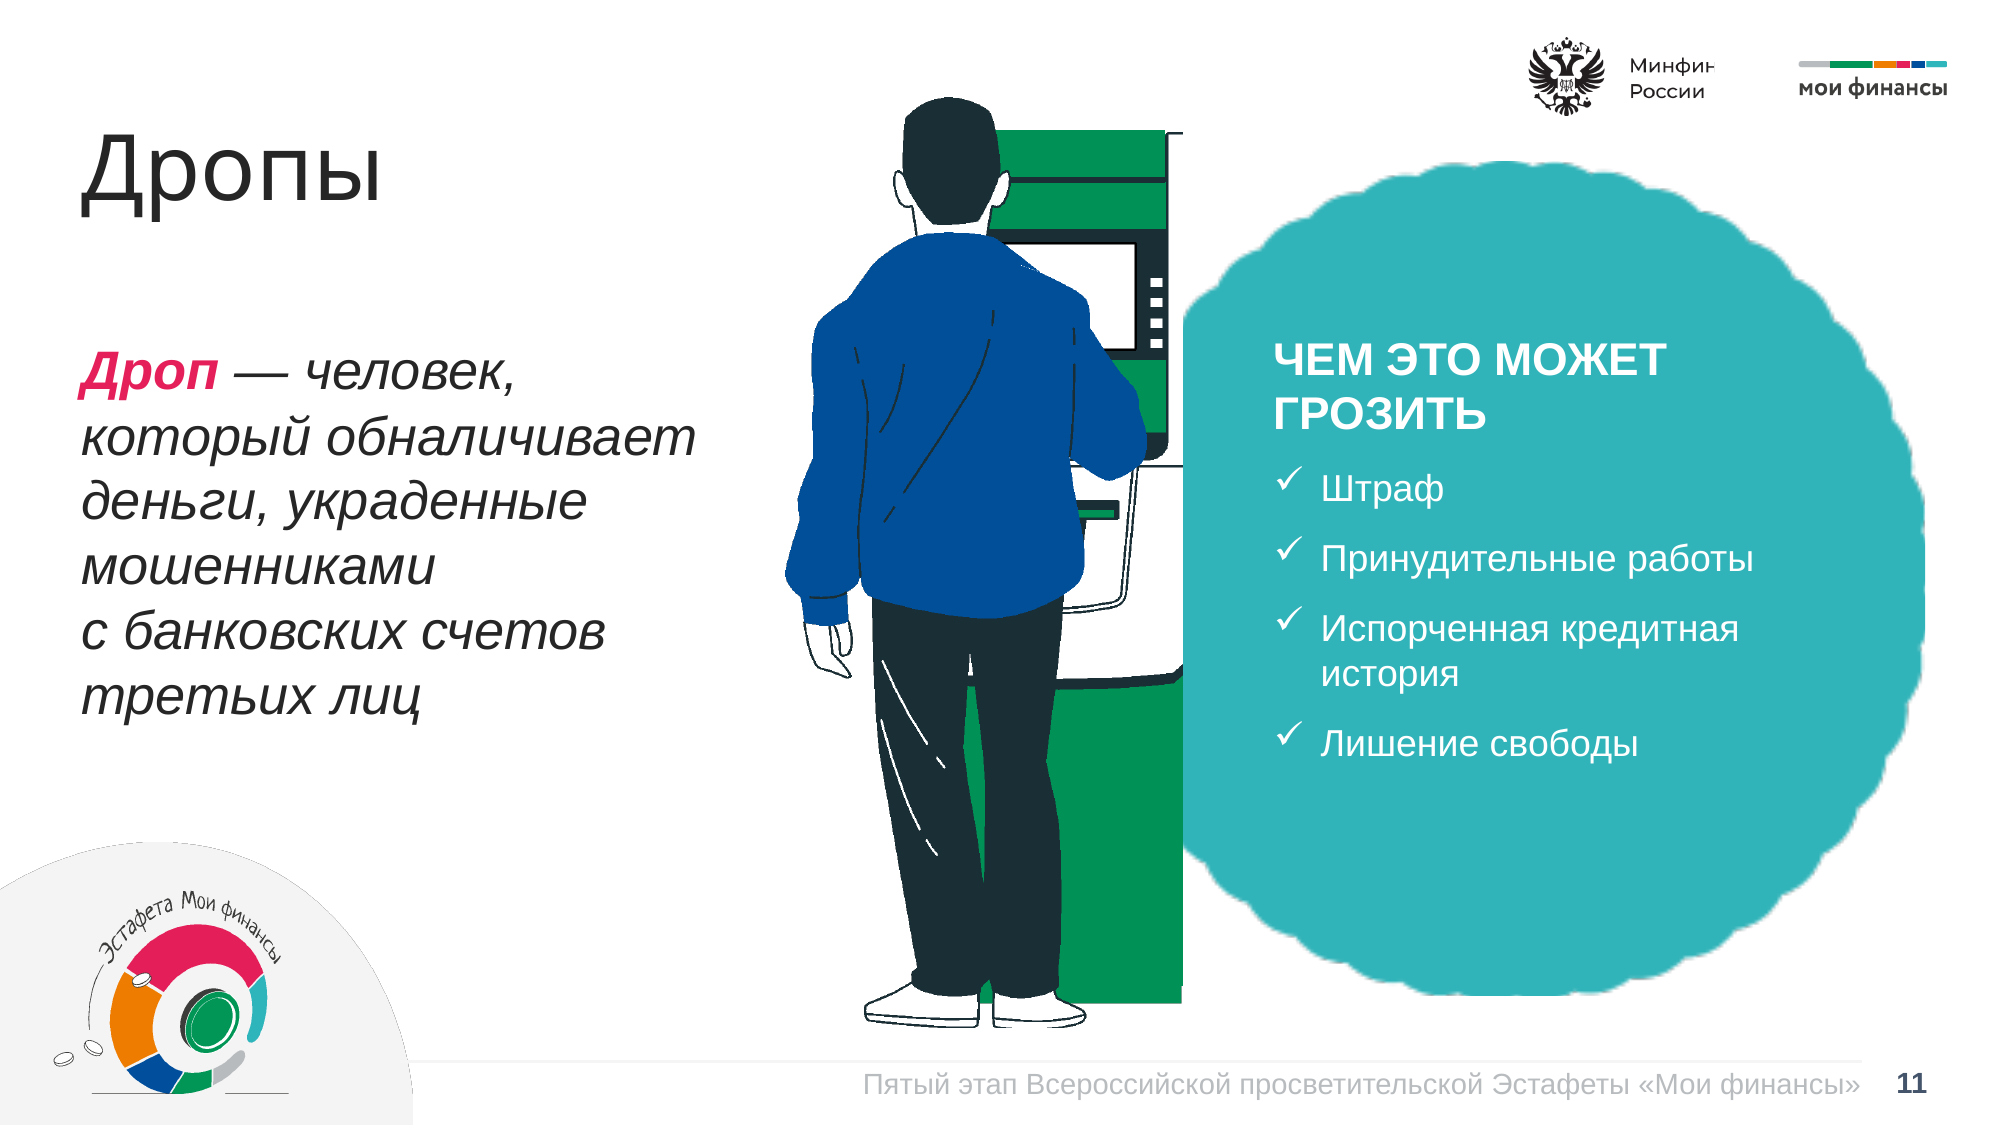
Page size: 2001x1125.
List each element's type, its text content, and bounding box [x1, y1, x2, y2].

list Дроп — человек, который обналичивает деньги, украденные мошенниками с банковских счетов третьих лиц [81, 335, 717, 746]
text_box Дропы [80, 121, 544, 234]
picture [784, 96, 1926, 1028]
picture [0, 842, 413, 1125]
slide_number 11 [1862, 1052, 1943, 1113]
